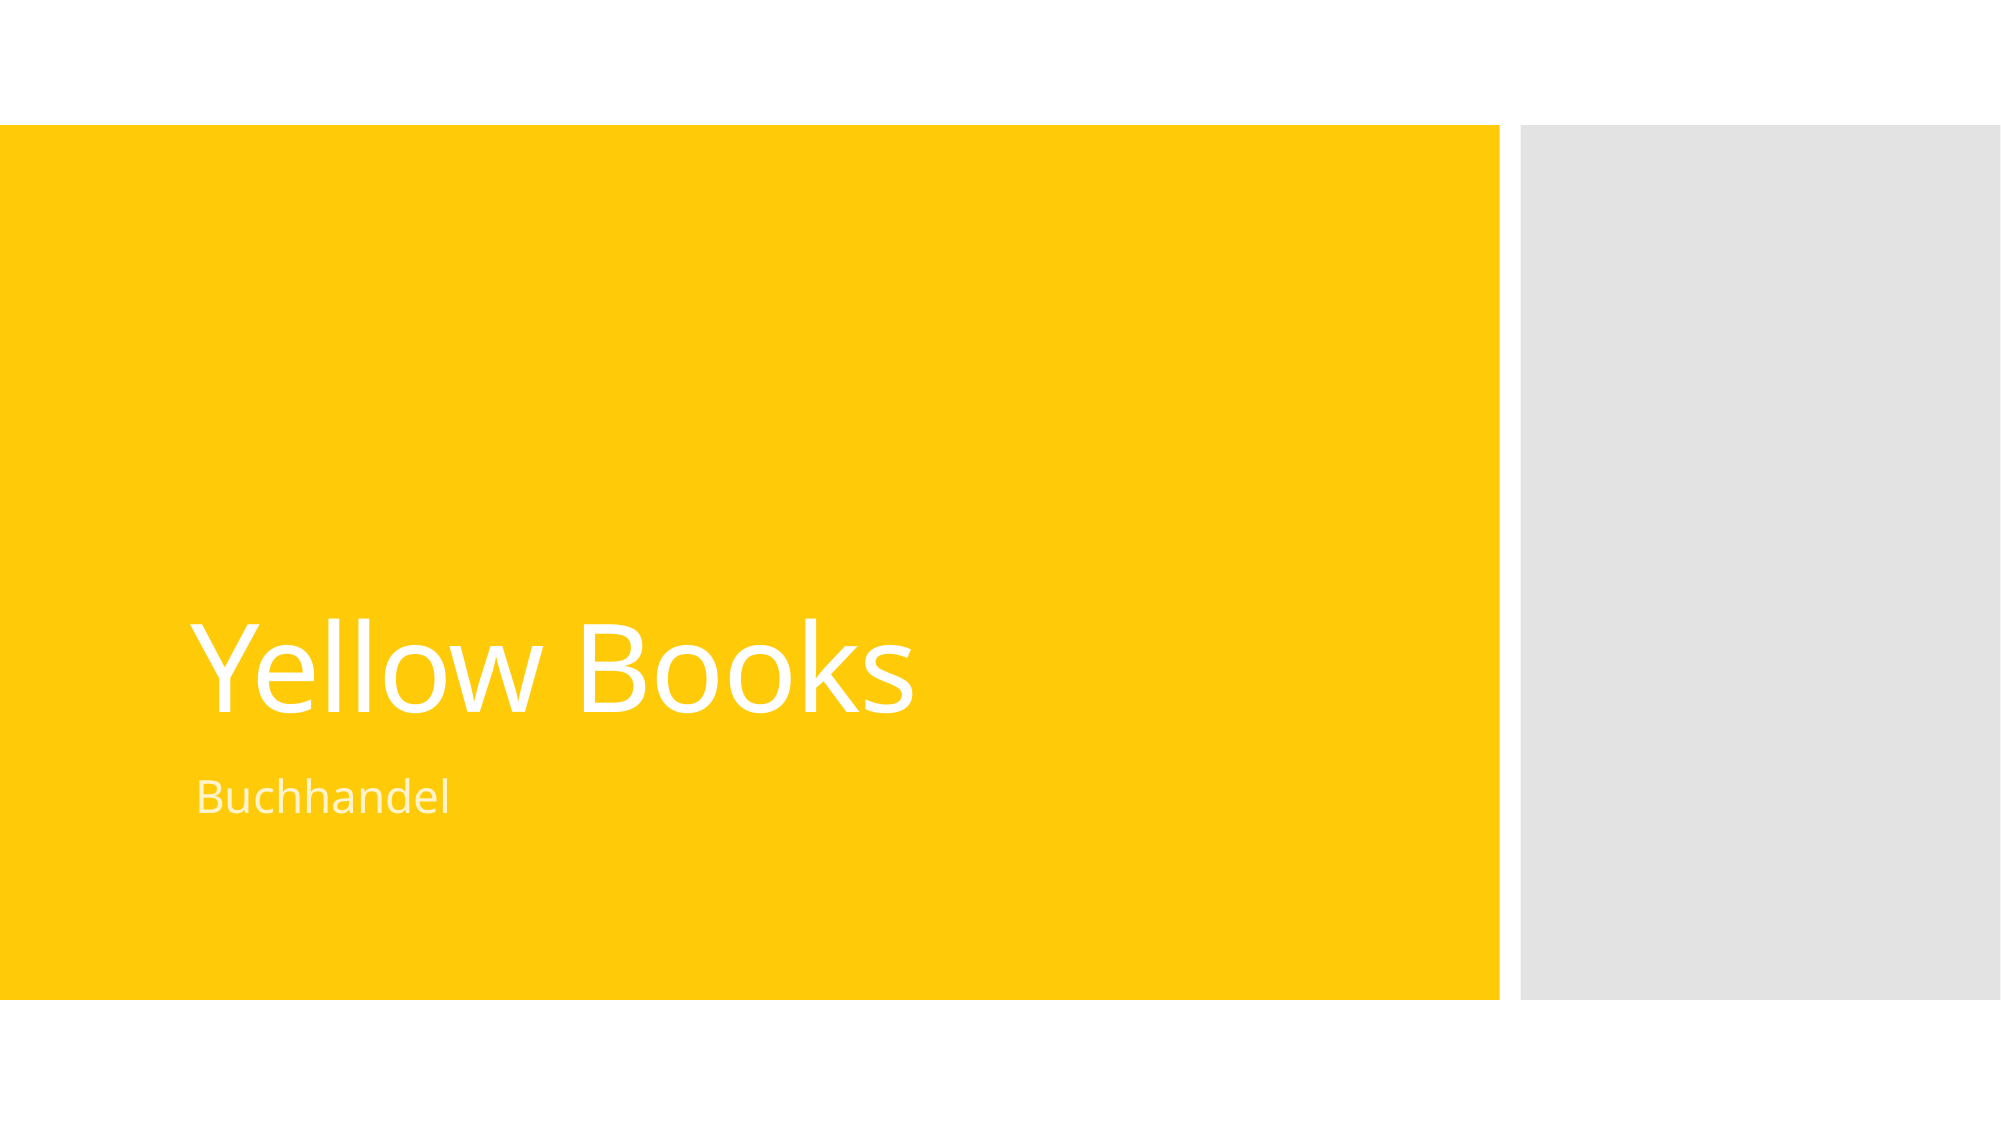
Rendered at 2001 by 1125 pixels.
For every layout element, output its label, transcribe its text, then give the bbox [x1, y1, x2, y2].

subtitle Buchhandel [180, 766, 1381, 917]
title Yellow Books [175, 213, 1376, 747]
